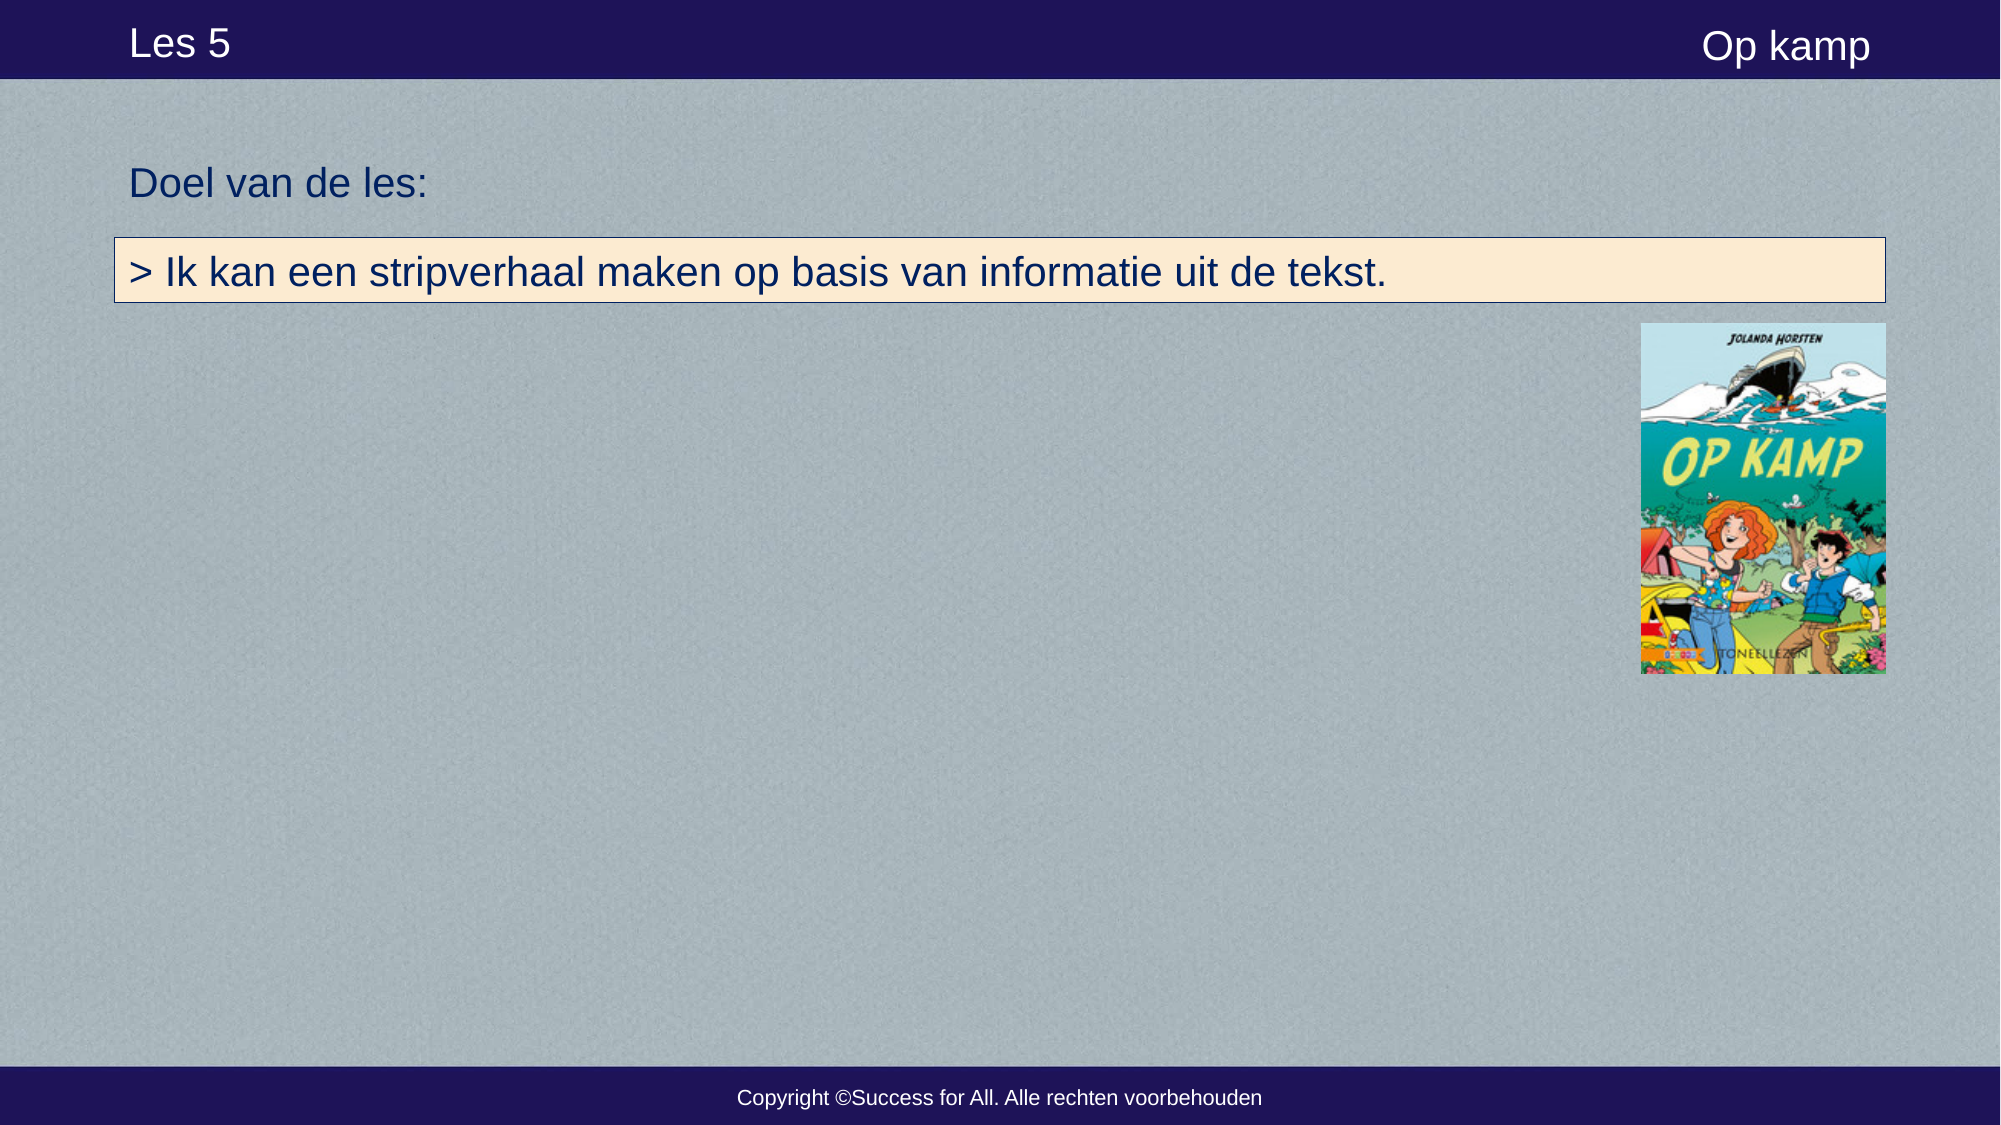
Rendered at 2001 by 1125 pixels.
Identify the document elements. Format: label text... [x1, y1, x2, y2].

text_box Doel van de les: [113, 148, 1635, 214]
text_box > Ik kan een stripverhaal maken op basis van informatie uit de tekst. [114, 237, 1886, 303]
text_box Les 5 [114, 8, 354, 73]
text_box Op kamp [1000, 11, 1886, 76]
text_box Copyright ©Success for All. Alle rechten voorbehouden [0, 1076, 2000, 1125]
picture [0, 0, 2001, 1125]
